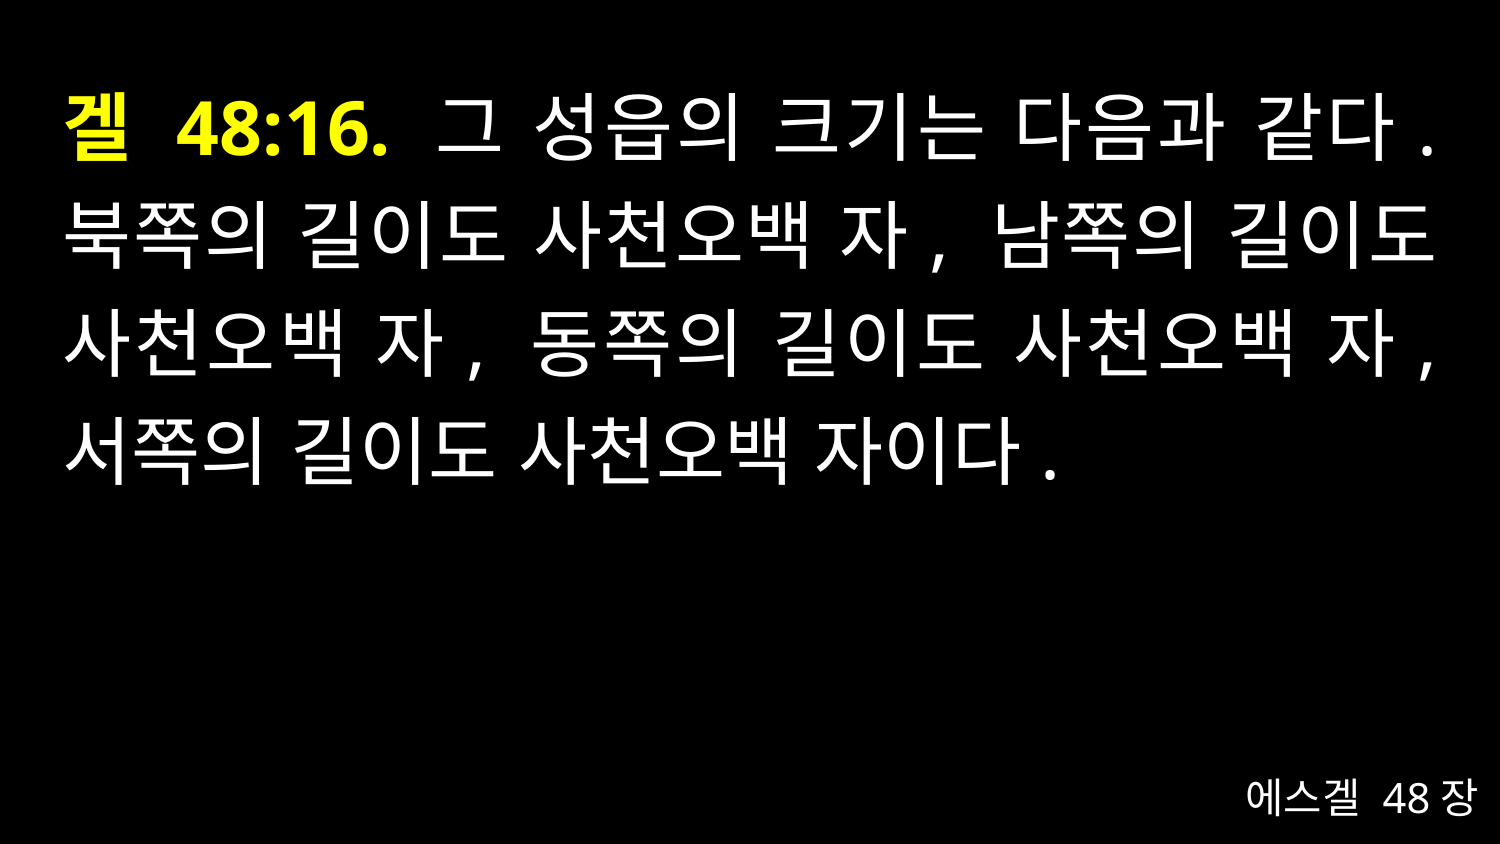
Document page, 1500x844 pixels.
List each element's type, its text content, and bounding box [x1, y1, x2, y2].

subtitle 에스겔 48장 [916, 770, 1500, 844]
title 겔 48:16. 그 성읍의 크기는 다음과 같다. 북쪽의 길이도 사천오백 자, 남쪽의 길이도 사천오백 자, 동쪽의 길이도 사천오백 자, 서쪽의 길이도 사천오백 자이다. [0, 0, 1500, 844]
